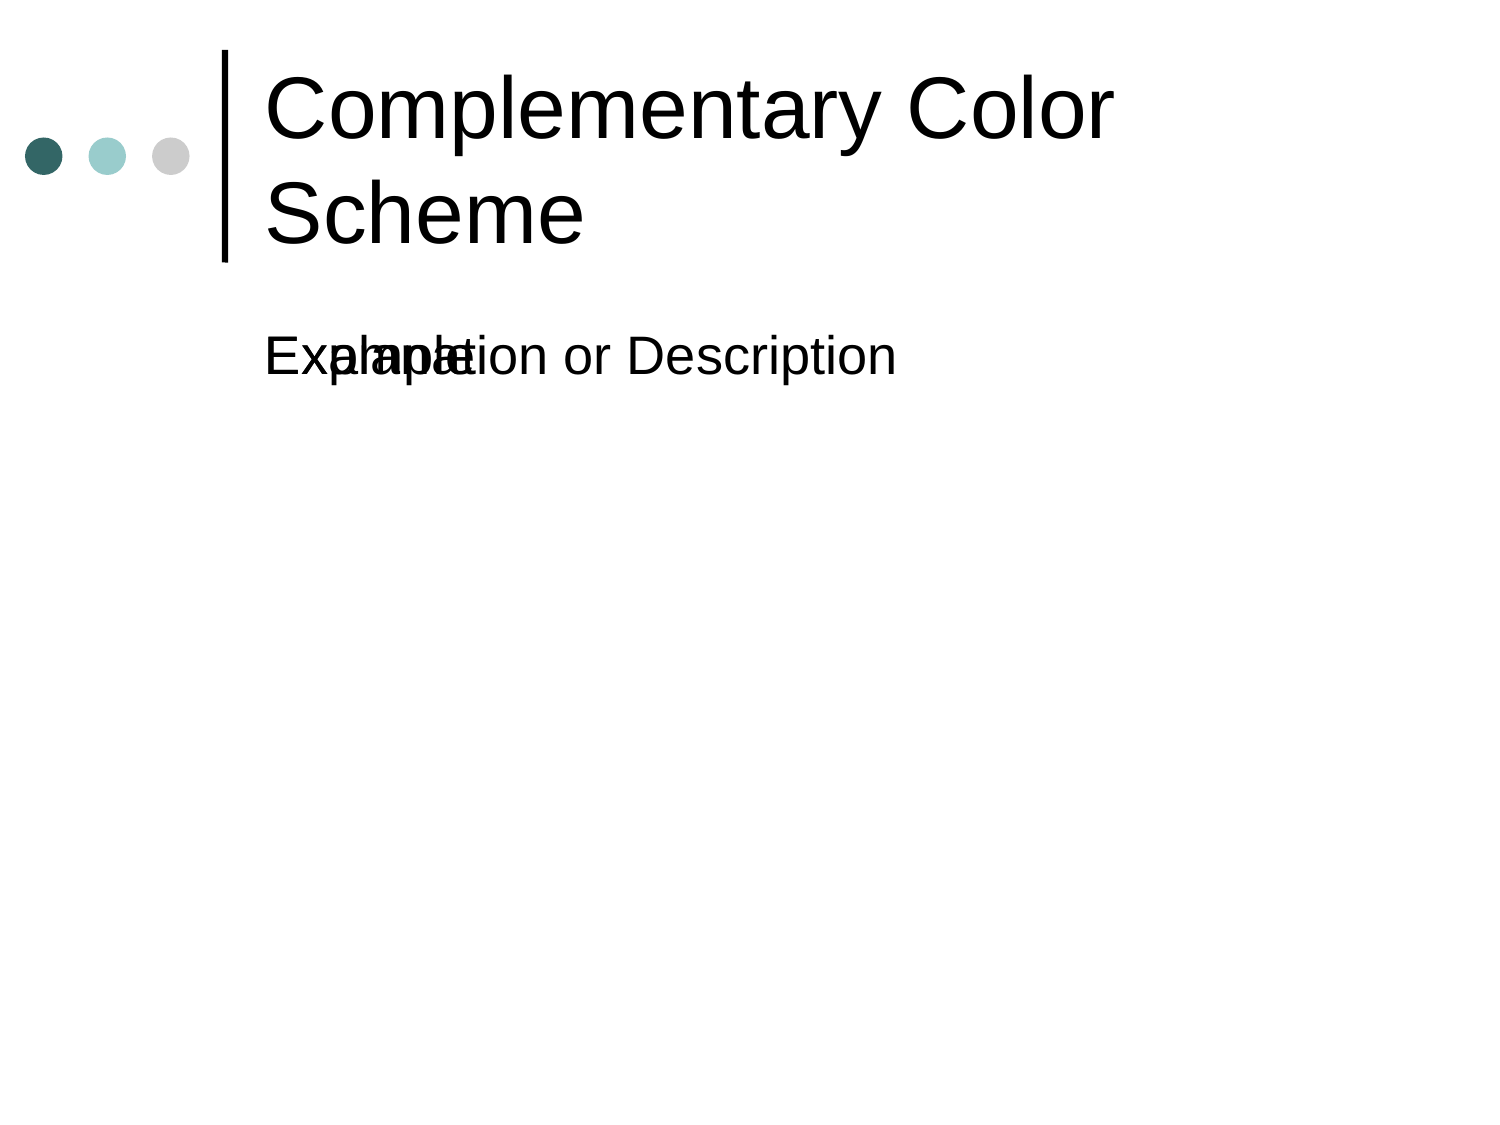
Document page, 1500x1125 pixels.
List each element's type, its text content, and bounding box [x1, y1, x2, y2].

title Complementary Color Scheme [249, 30, 1401, 282]
list Example [249, 312, 1401, 988]
